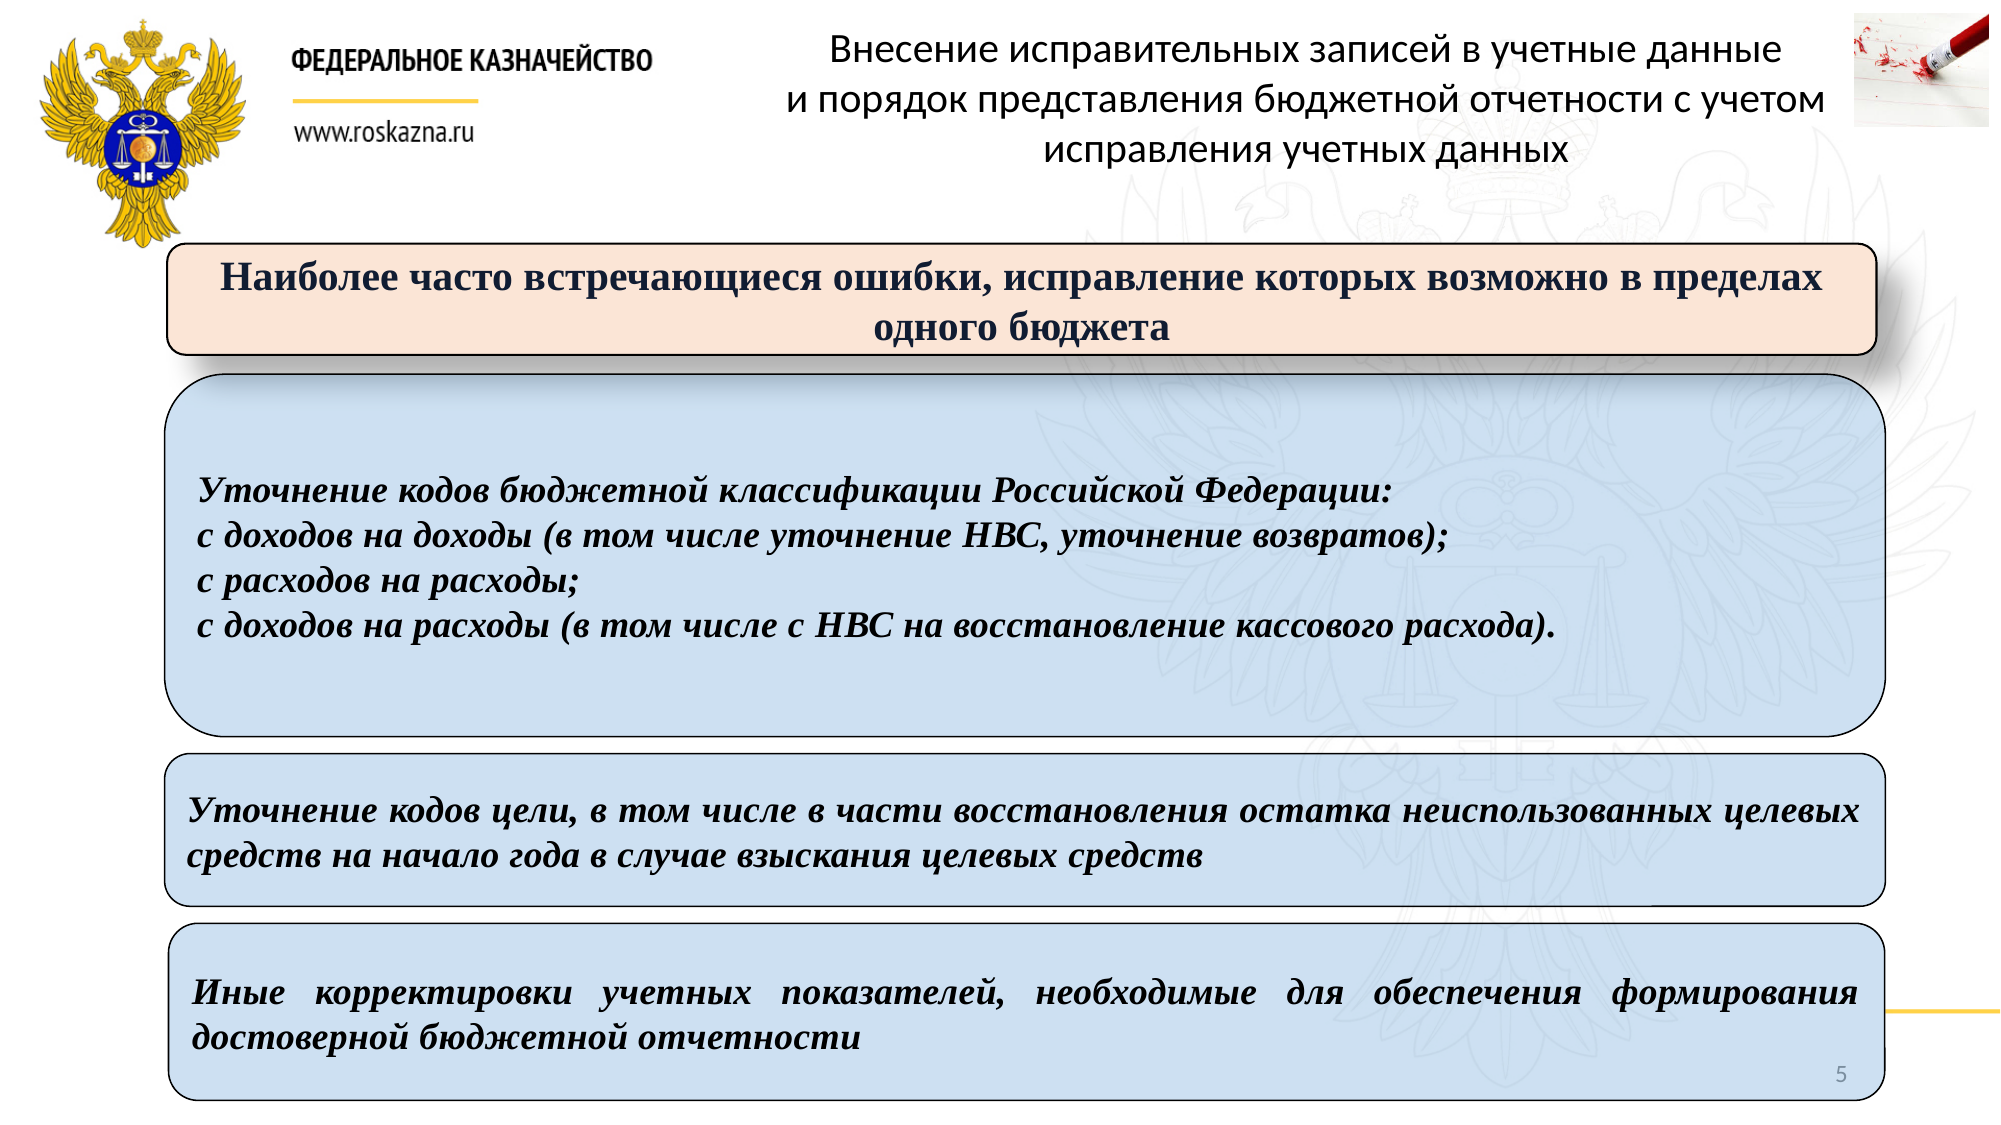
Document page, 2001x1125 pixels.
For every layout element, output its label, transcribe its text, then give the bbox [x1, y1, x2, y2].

text_box Иные корректировки учетных показателей, необходимые для обеспечения формирования достоверной бюджетной отчетности [168, 923, 1885, 1101]
text_box Уточнение кодов цели, в том числе в части восстановления остатка неиспользованных целевых средств на начало года в случае взыскания целевых средств [164, 753, 1886, 907]
text_box Уточнение кодов бюджетной классификации Российской Федерации: с доходов на доходы (в том числе уточнение НВС, уточнение возвратов); с расходов на расходы; с доходов на расходы (в том числе с НВС на восстановление кассового расхода). [164, 374, 1886, 737]
text_box Внесение исправительных записей в учетные данные и порядок представления бюджетной отчетности с учетом исправления учетных данных [659, 13, 1953, 179]
text_box Наиболее часто встречающиеся ошибки, исправление которых возможно в пределах одного бюджета [166, 242, 1878, 356]
picture [0, 0, 2001, 1125]
